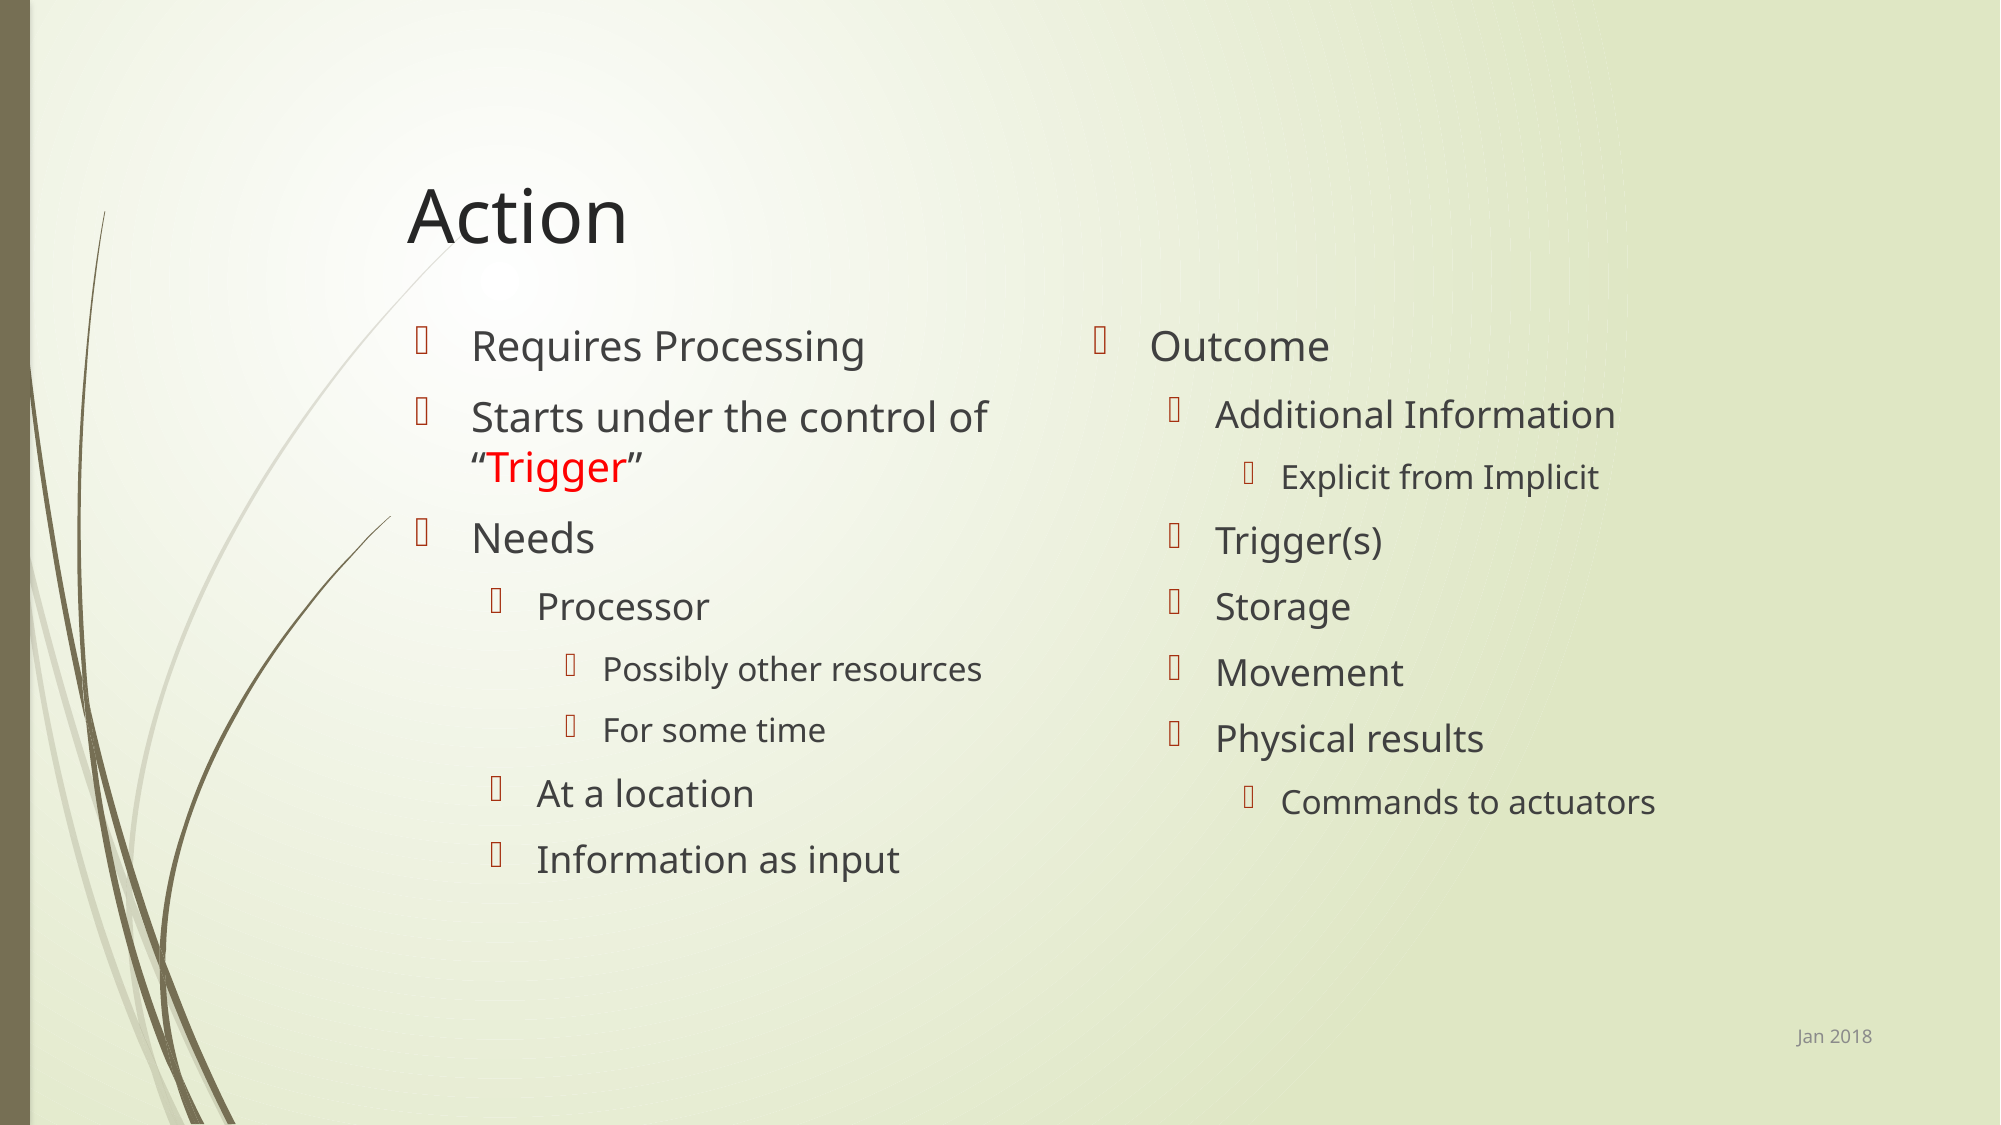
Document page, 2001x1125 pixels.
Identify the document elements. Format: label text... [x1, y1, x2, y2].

list Requires Processing Starts under the control of “Trigger” Needs Processor Possibly other resources For some time At a location Information as input [399, 312, 1052, 1000]
list Outcome Additional Information Explicit from Implicit Trigger(s) Storage Movement Physical results Commands to actuators [1078, 312, 1731, 1000]
title Action [392, 141, 1732, 267]
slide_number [1699, 1005, 1888, 1067]
